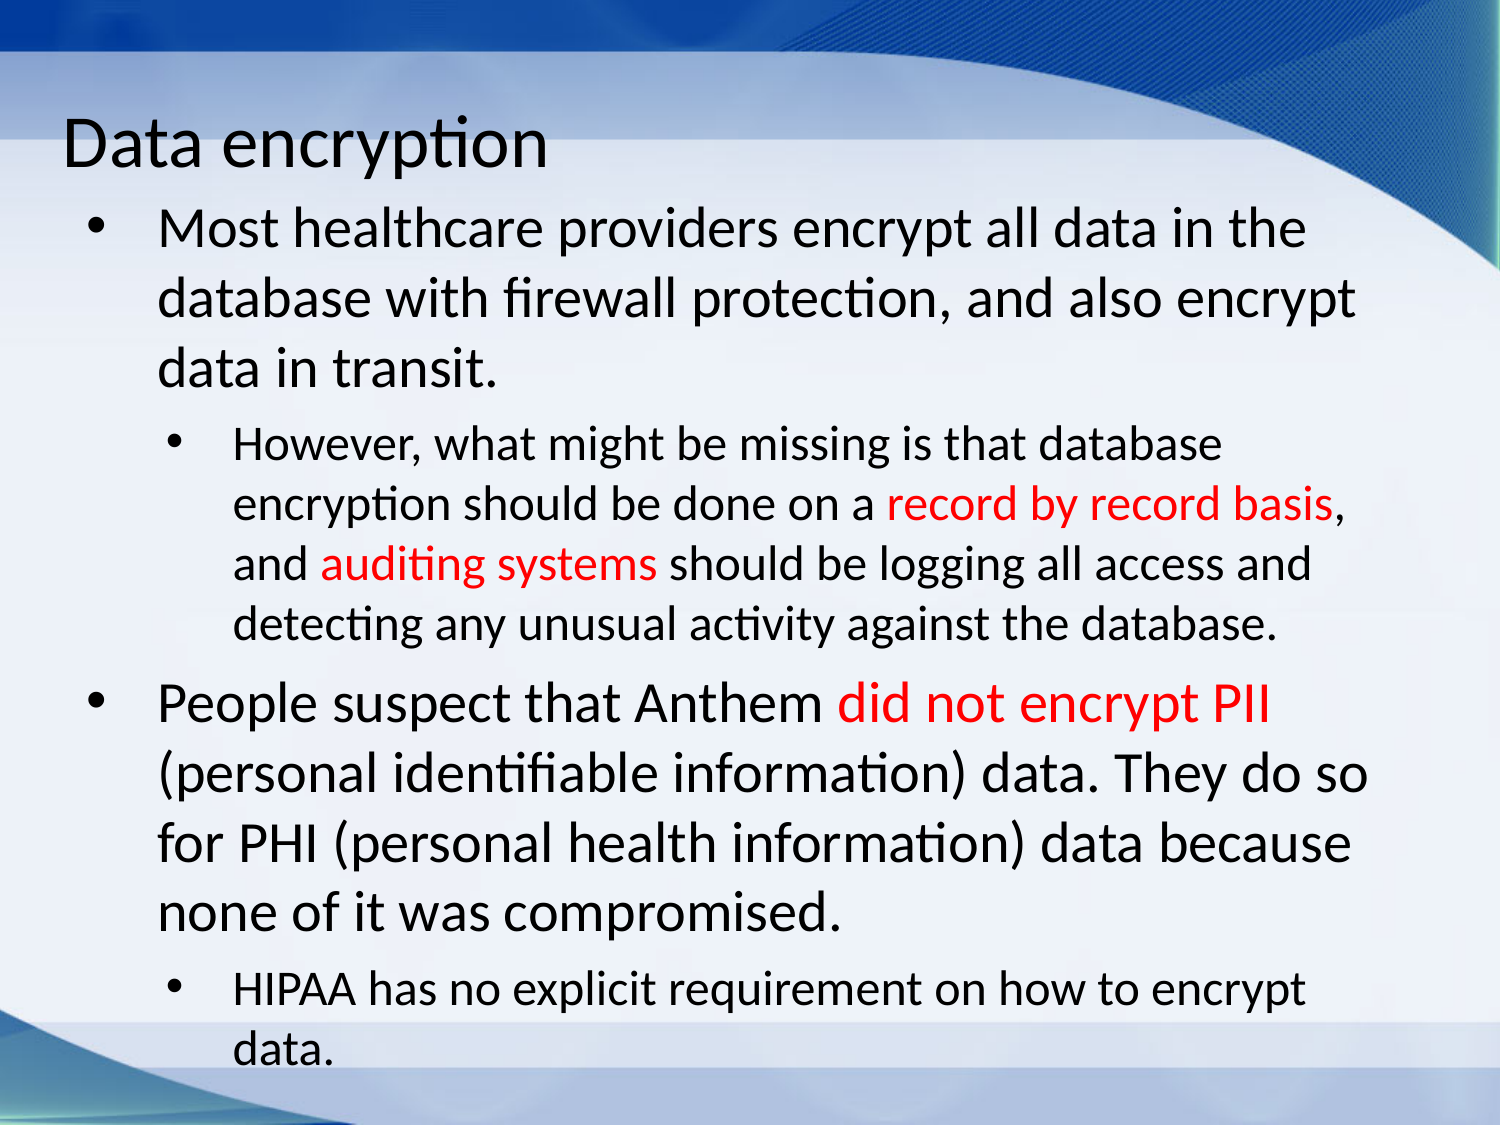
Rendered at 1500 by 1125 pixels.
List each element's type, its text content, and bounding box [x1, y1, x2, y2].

picture [0, 0, 1500, 1125]
list Most healthcare providers encrypt all data in the database with firewall protection, and also encrypt data in transit. However, what might be missing is that database encryption should be done on a record by record basis, and auditing systems should be logging all access and detecting any unusual activity against the database. People suspect that Anthem did not encrypt PII (personal identifiable information) data. They do so for PHI (personal health information) data because none of it was compromised. HIPAA has no explicit requirement on how to encrypt data. [67, 181, 1418, 1095]
title Data encryption [48, 43, 1398, 232]
